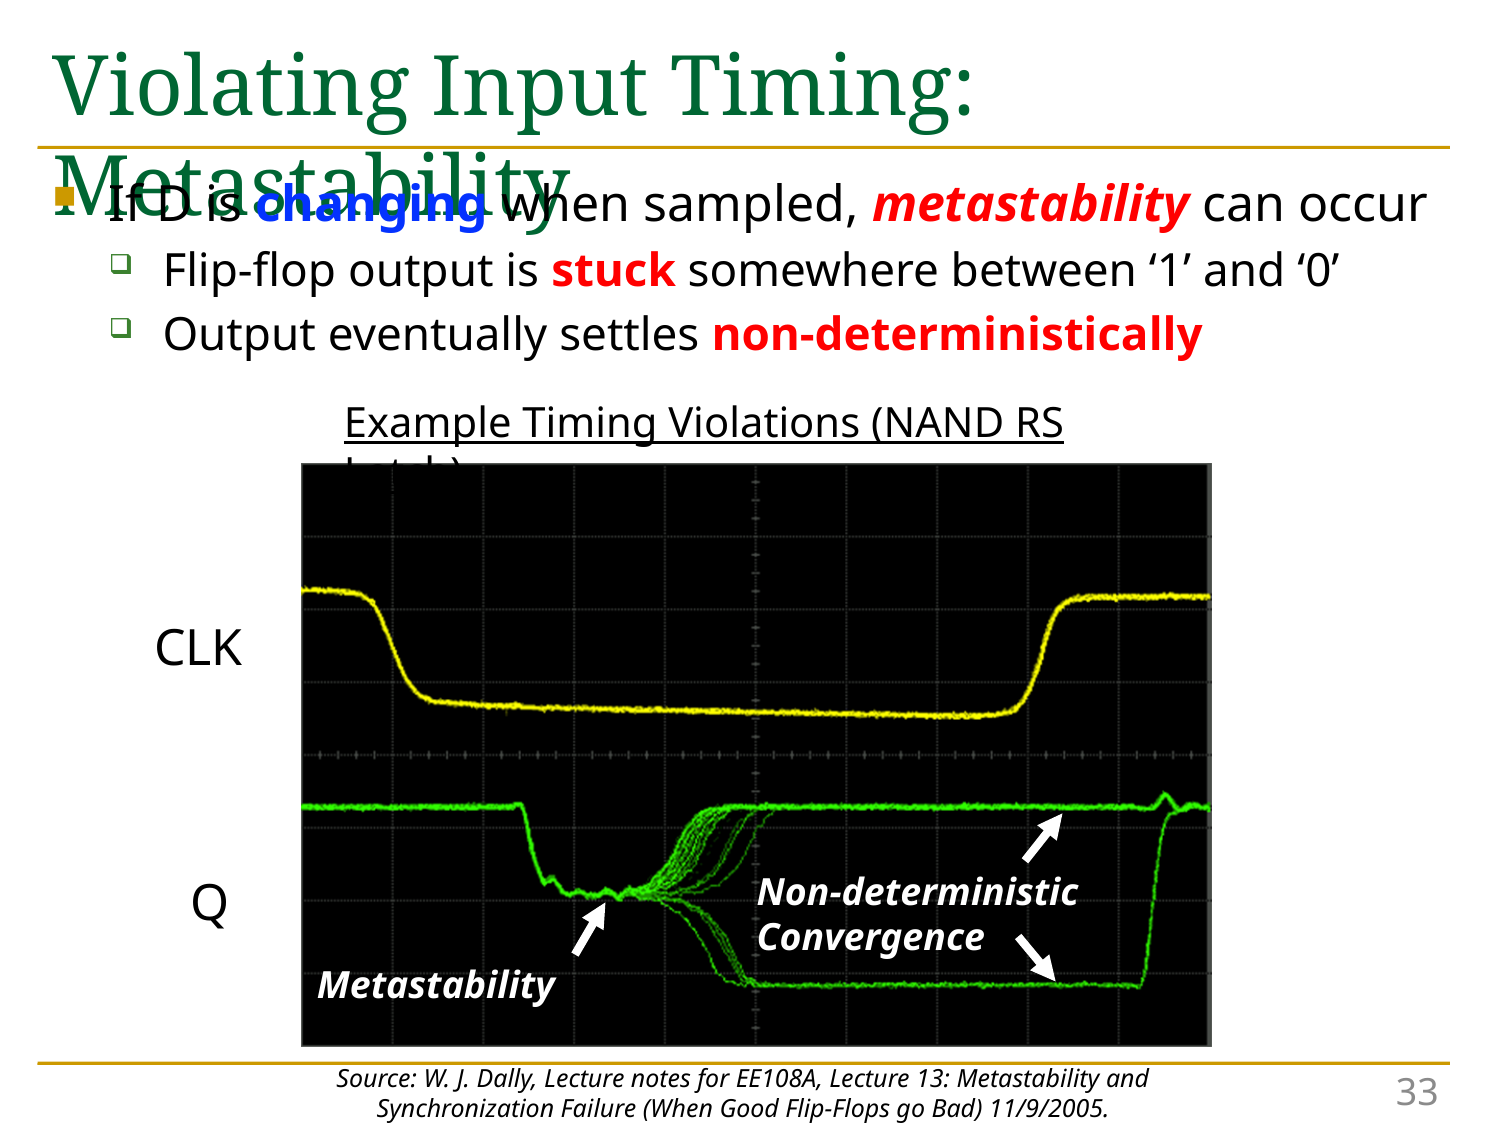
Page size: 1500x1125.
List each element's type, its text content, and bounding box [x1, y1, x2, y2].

text_box CLK [139, 607, 266, 683]
text_box Source: W. J. Dally, Lecture notes for EE108A, Lecture 13: Metastability and Synchronization Failure (When Good Flip-Flops go Bad) 11/9/2005. [231, 1055, 1257, 1125]
text_box Example Timing Violations (NAND RS Latch) [328, 388, 1186, 461]
text_box Q [175, 863, 263, 938]
picture [299, 462, 1213, 1048]
list If D is changing when sampled, metastability can occur Flip-flop output is stuck somewhere between ‘1’ and ‘0’ Output eventually settles non-deterministically [37, 163, 1450, 381]
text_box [1017, 936, 1056, 982]
text_box [112, 200, 1438, 1050]
slide_number 33 [1257, 1063, 1454, 1124]
title Violating Input Timing: Metastability [37, 24, 1450, 163]
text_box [574, 902, 606, 955]
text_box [1024, 813, 1063, 861]
